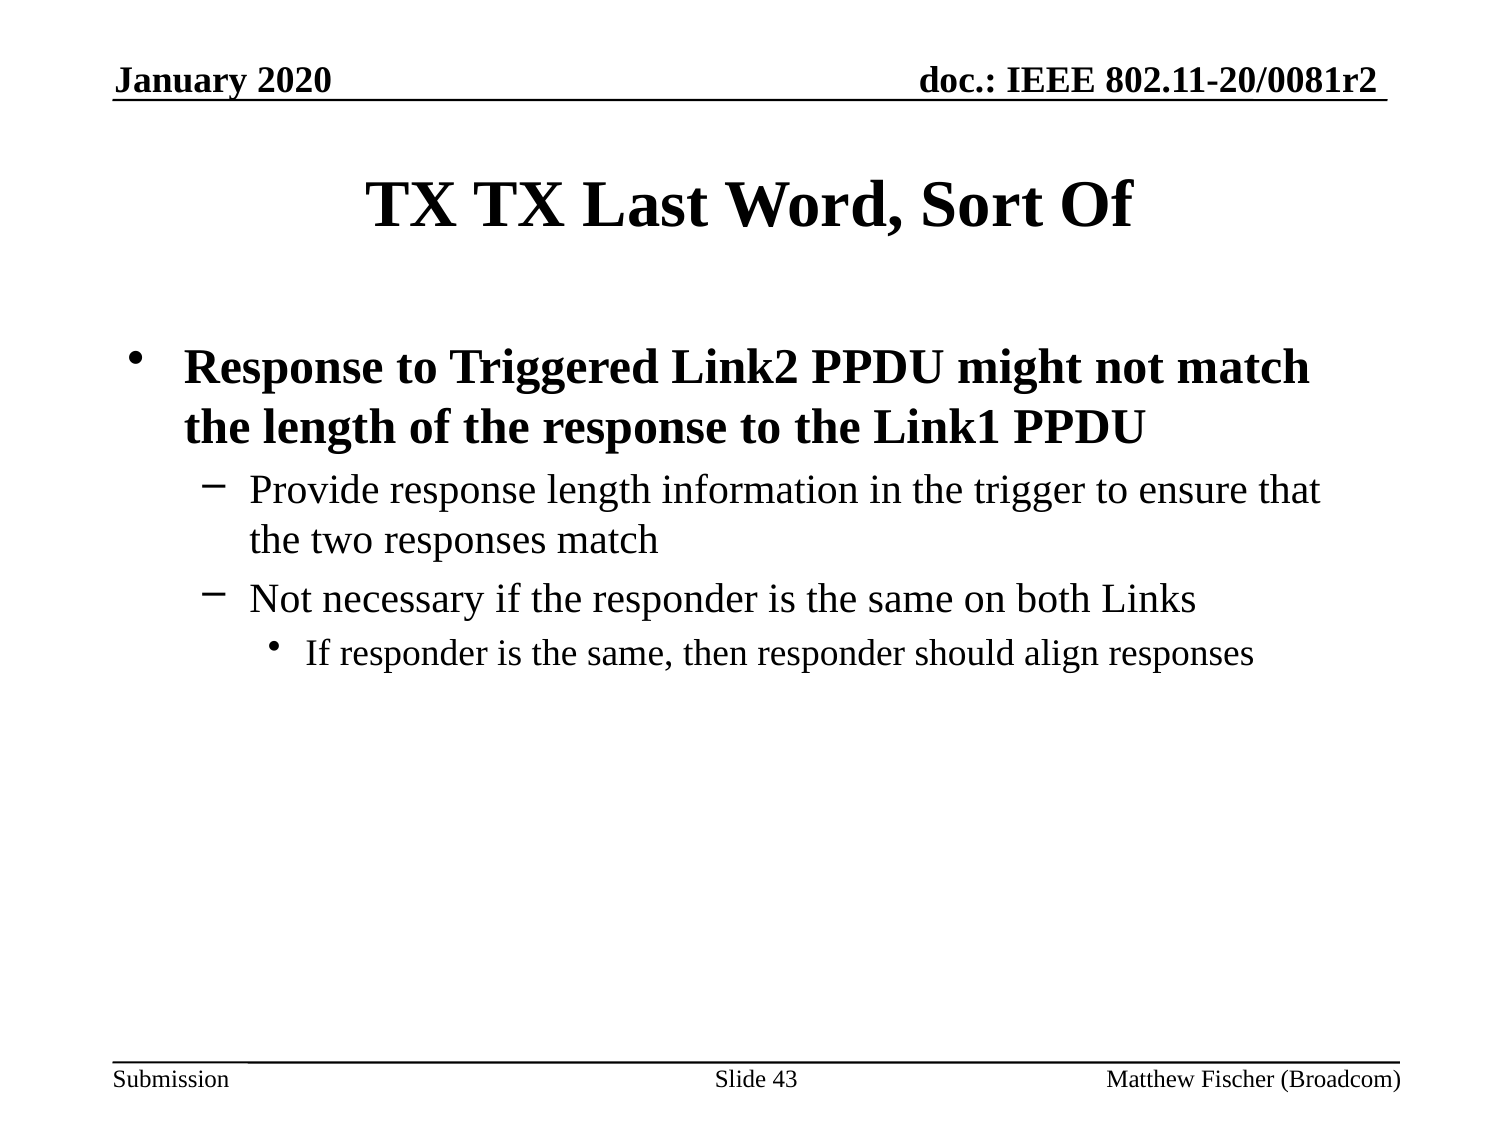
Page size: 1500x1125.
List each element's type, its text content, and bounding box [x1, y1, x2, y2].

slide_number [114, 54, 335, 101]
footer Matthew Fischer (Broadcom) [1102, 1061, 1402, 1093]
title TX TX Last Word, Sort Of [112, 112, 1388, 288]
slide_number Slide 43 [712, 1061, 800, 1093]
list Response to Triggered Link2 PPDU might not match the length of the response to the Link1 PPDU Provide response length information in the trigger to ensure that the two responses match Not necessary if the responder is the same on both Links If responder is the same, then responder should align responses [112, 326, 1388, 1002]
